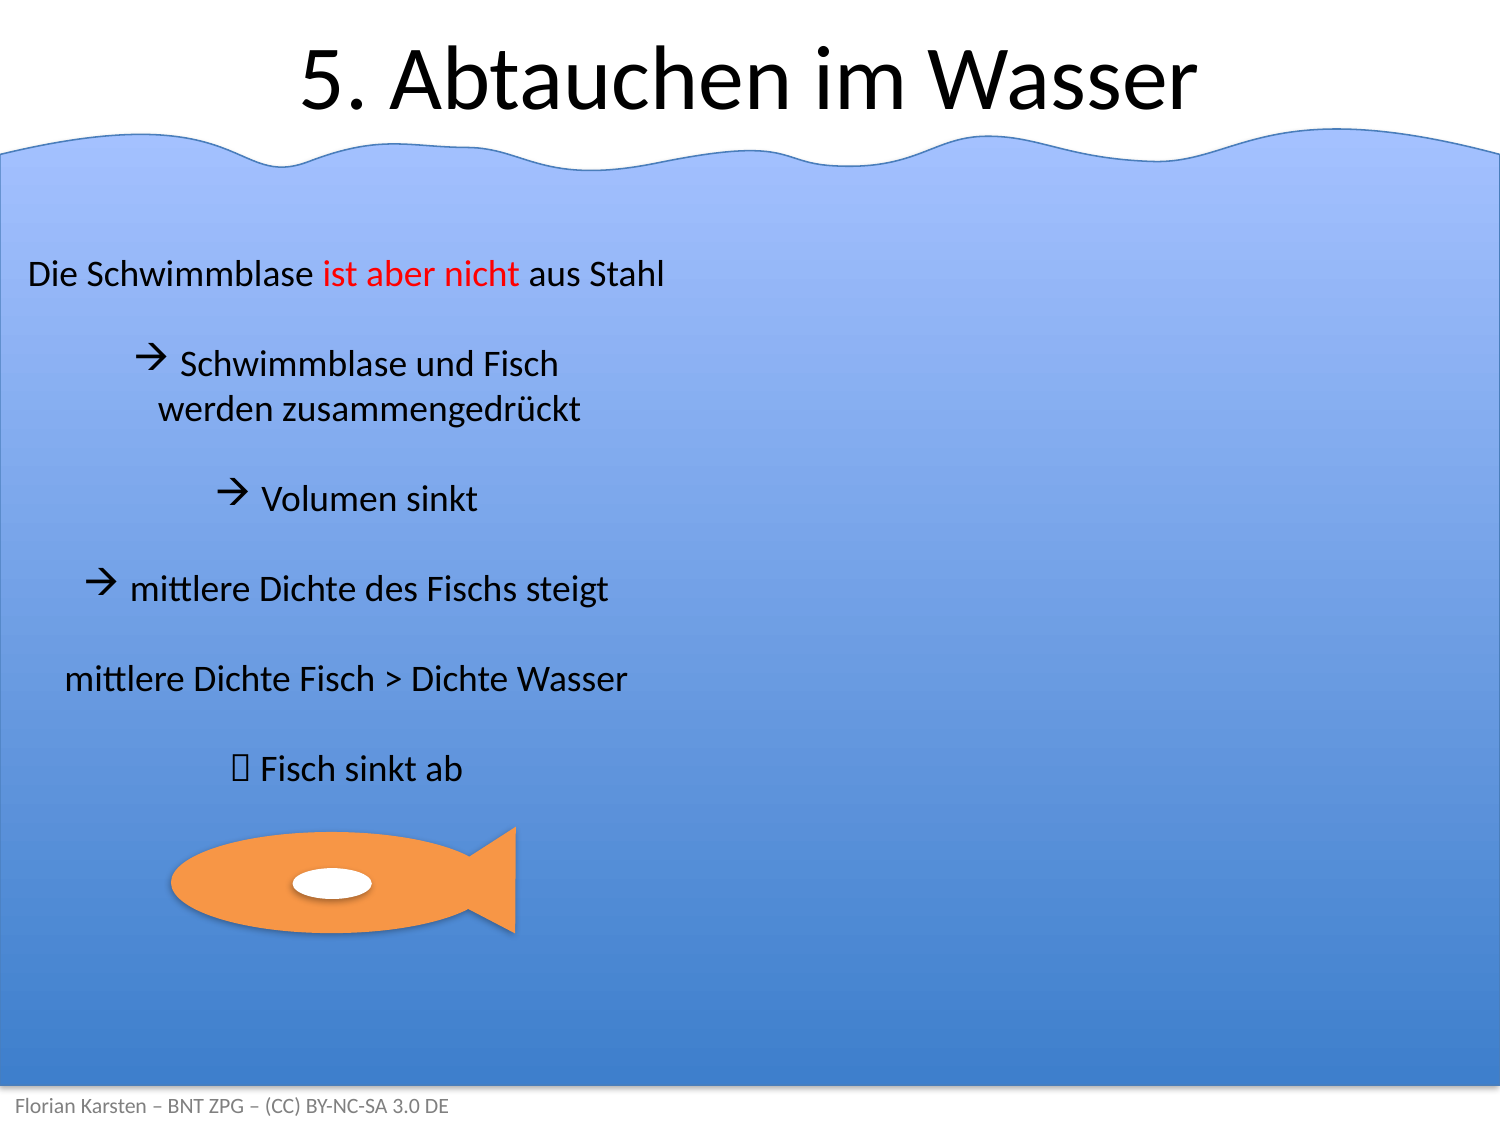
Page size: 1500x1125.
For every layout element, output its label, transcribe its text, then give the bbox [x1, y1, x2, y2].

text_box [170, 842, 517, 935]
footer Florian Karsten – BNT ZPG – (CC) BY-NC-SA 3.0 DE [0, 1085, 1192, 1125]
title 5. Abtauchen im Wasser [0, 0, 1500, 146]
text_box [291, 867, 373, 900]
text_box Die Schwimmblase ist aber nicht aus Stahl Schwimmblase und Fisch werden zusammengedrückt Volumen sinkt mittlere Dichte des Fischs steigt mittlere Dichte Fisch > Dichte Wasser  Fisch sinkt ab [12, 241, 680, 842]
